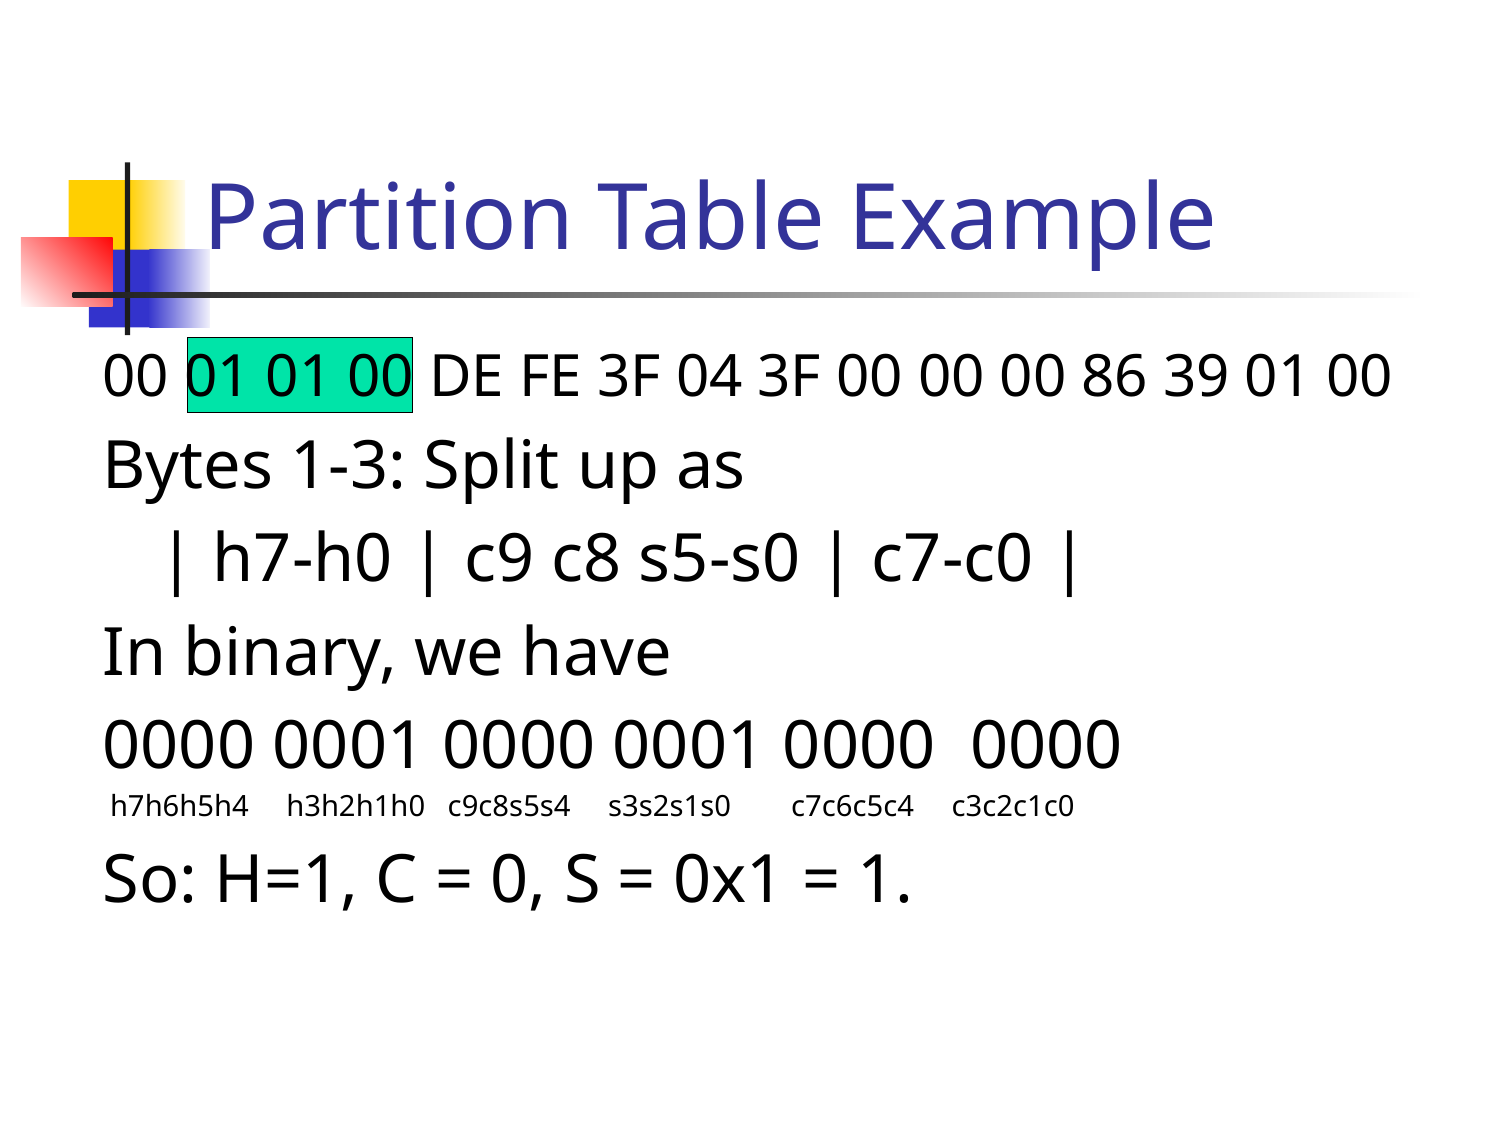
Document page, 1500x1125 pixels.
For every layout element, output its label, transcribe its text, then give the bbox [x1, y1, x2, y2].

list 00 01 01 00 DE FE 3F 04 3F 00 00 00 86 39 01 00 Bytes 1-3: Split up as | h7-h0 | c9 c8 s5-s0 | c7-c0 | In binary, we have 0000 0001 0000 0001 0000 0000 h7h6h5h4 h3h2h1h0 c9c8s5s4 s3s2s1s0 c7c6c5c4 c3c2c1c0 So: H=1, C = 0, S = 0x1 = 1. [87, 330, 1470, 1007]
title Partition Table Example [188, 34, 1468, 276]
